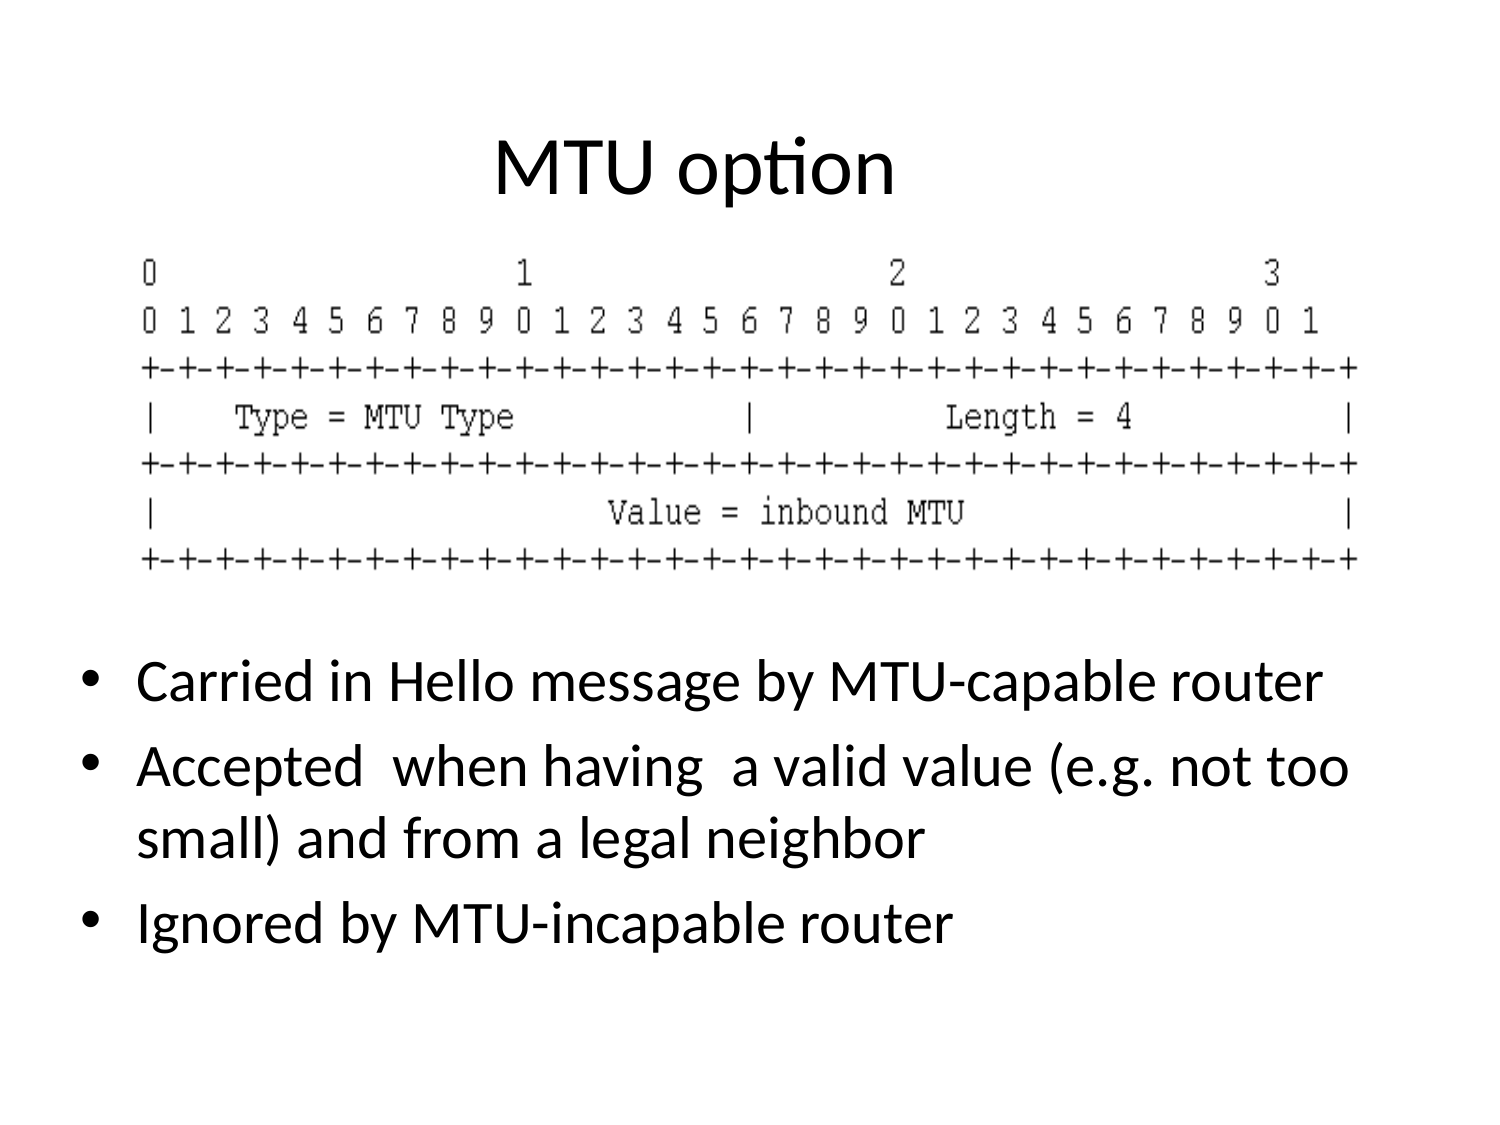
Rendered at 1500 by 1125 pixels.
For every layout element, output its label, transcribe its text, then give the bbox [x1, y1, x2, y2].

title MTU option [29, 67, 1380, 256]
picture [135, 255, 1363, 587]
list Carried in Hello message by MTU-capable router Accepted when having a valid value (e.g. not too small) and from a legal neighbor Ignored by MTU-incapable router [64, 633, 1388, 1024]
